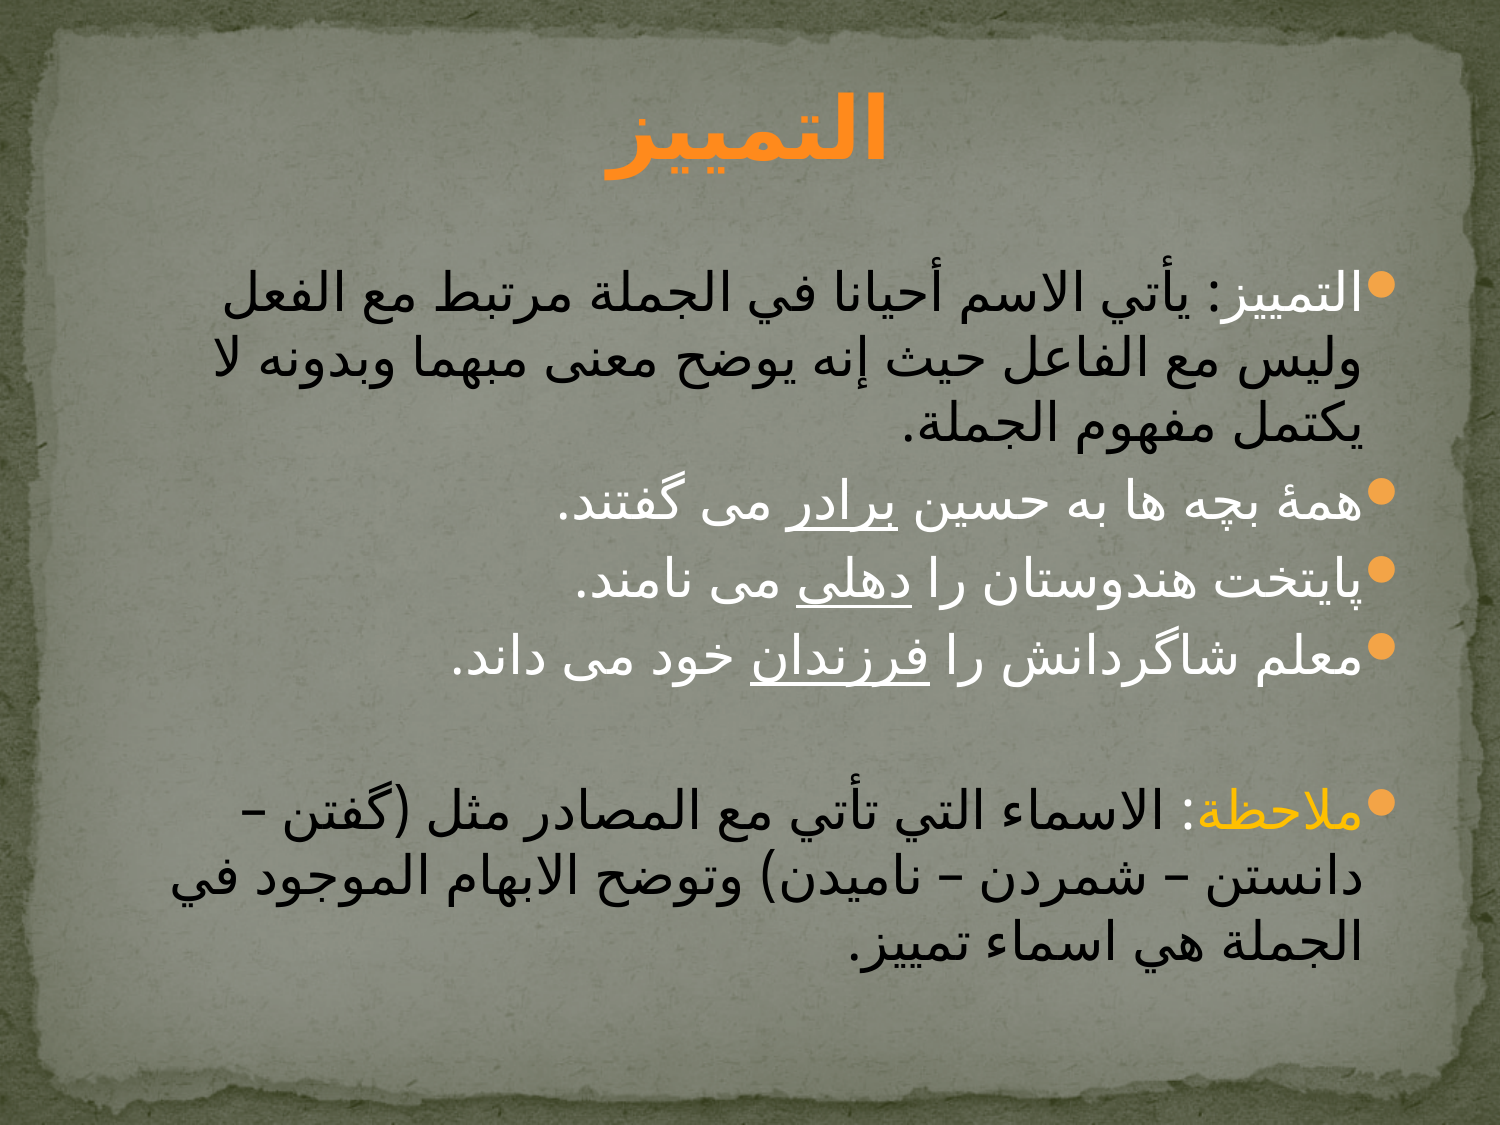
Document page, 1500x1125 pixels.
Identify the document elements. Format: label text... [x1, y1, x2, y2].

title التمييز [74, 24, 1425, 185]
list التمييز: يأتي الاسم أحيانا في الجملة مرتبط مع الفعل وليس مع الفاعل حيث إنه يوضح معنى مبهما وبدونه لا يكتمل مفهوم الجملة. همۀ بچه ها به حسین برادر می گفتند. پایتخت هندوستان را دهلی می نامند. معلم شاگردانش را فرزندان خود می داند. ملاحظة: الاسماء التي تأتي مع المصادر مثل (گفتن – دانستن – شمردن – نامیدن) وتوضح الابهام الموجود في الجملة هي اسماء تمييز. [75, 249, 1425, 1083]
